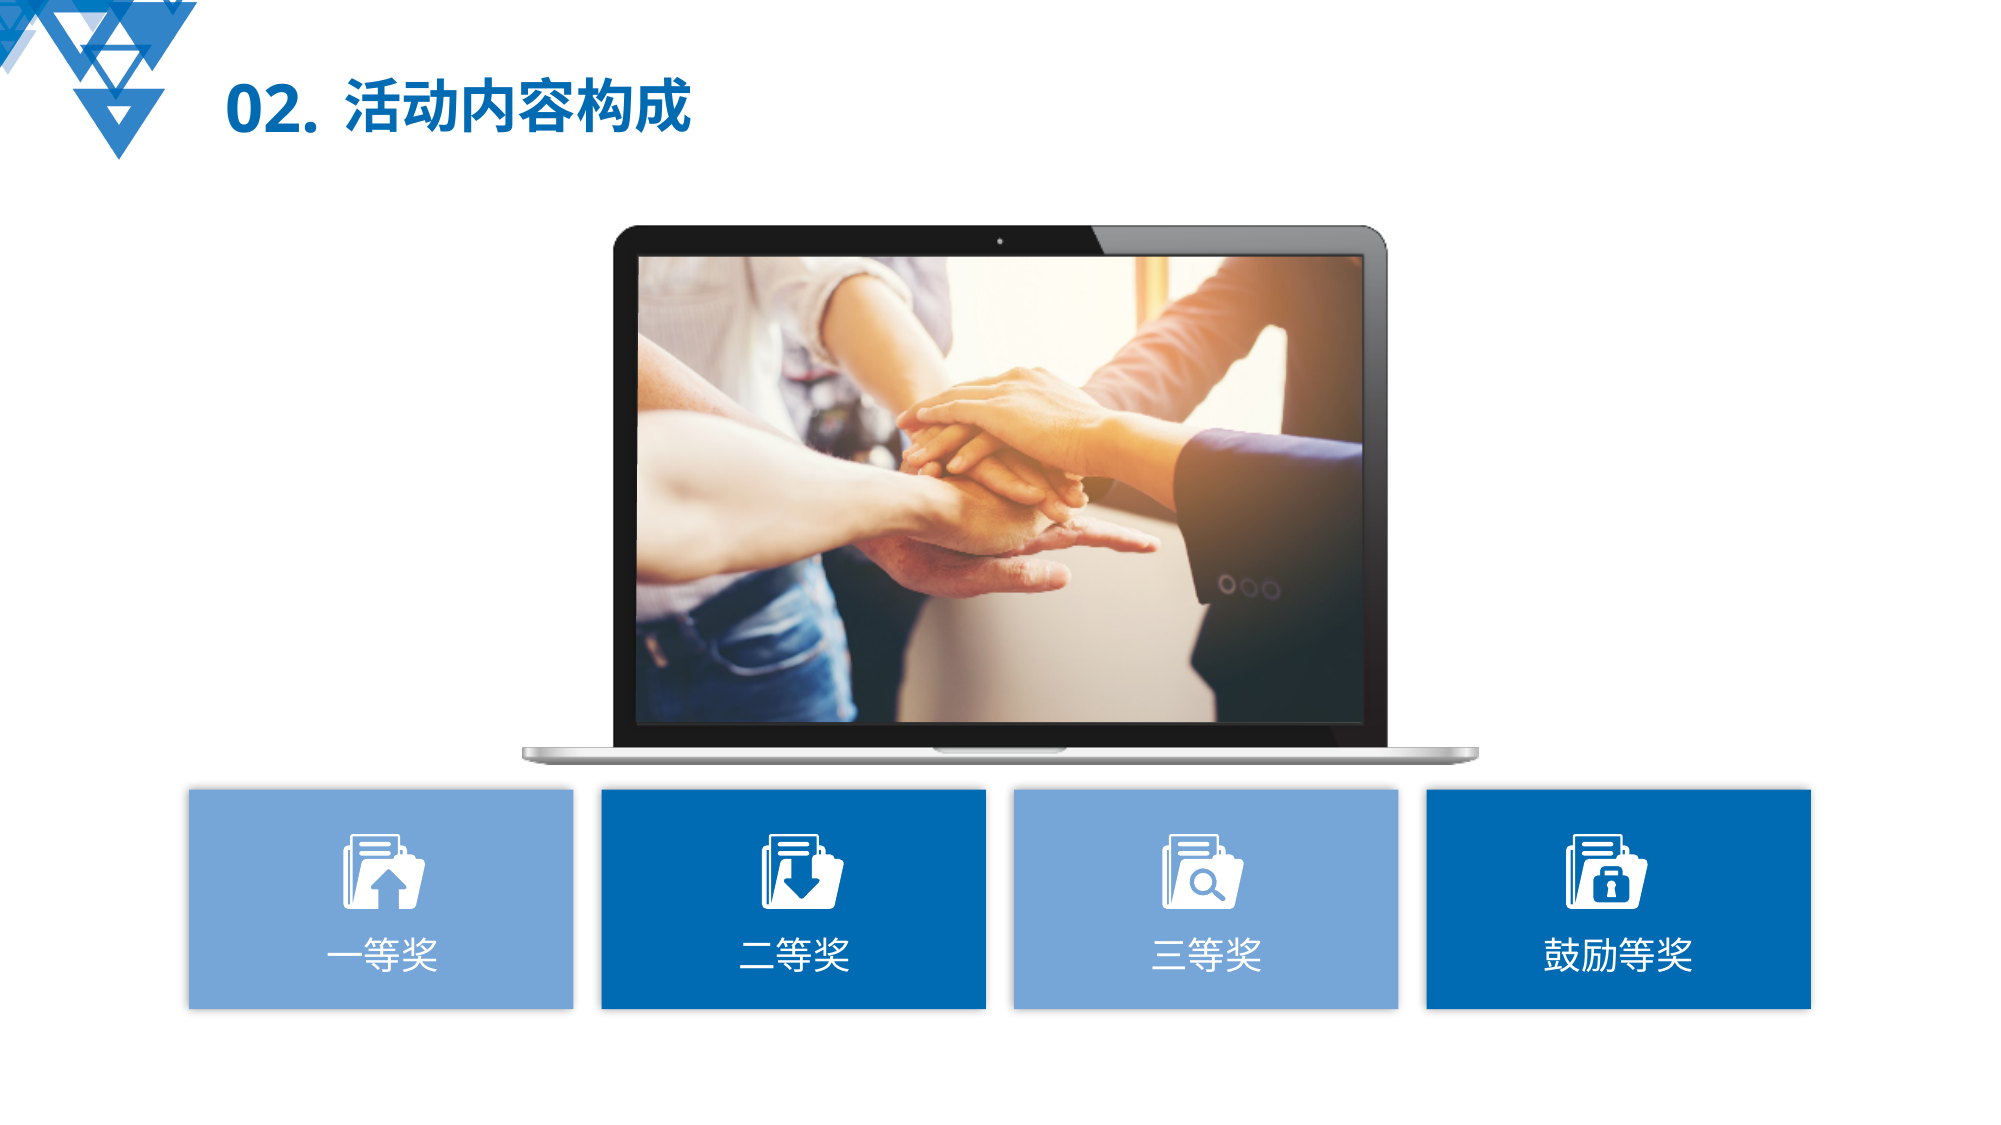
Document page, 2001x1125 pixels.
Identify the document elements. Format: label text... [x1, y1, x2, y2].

picture [0, 0, 235, 295]
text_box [1014, 789, 1399, 1010]
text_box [189, 789, 574, 1010]
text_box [521, 224, 1479, 765]
text_box 02. [235, 58, 336, 153]
text_box 活动内容构成 [336, 61, 708, 147]
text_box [1426, 789, 1811, 1010]
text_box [601, 789, 986, 1010]
